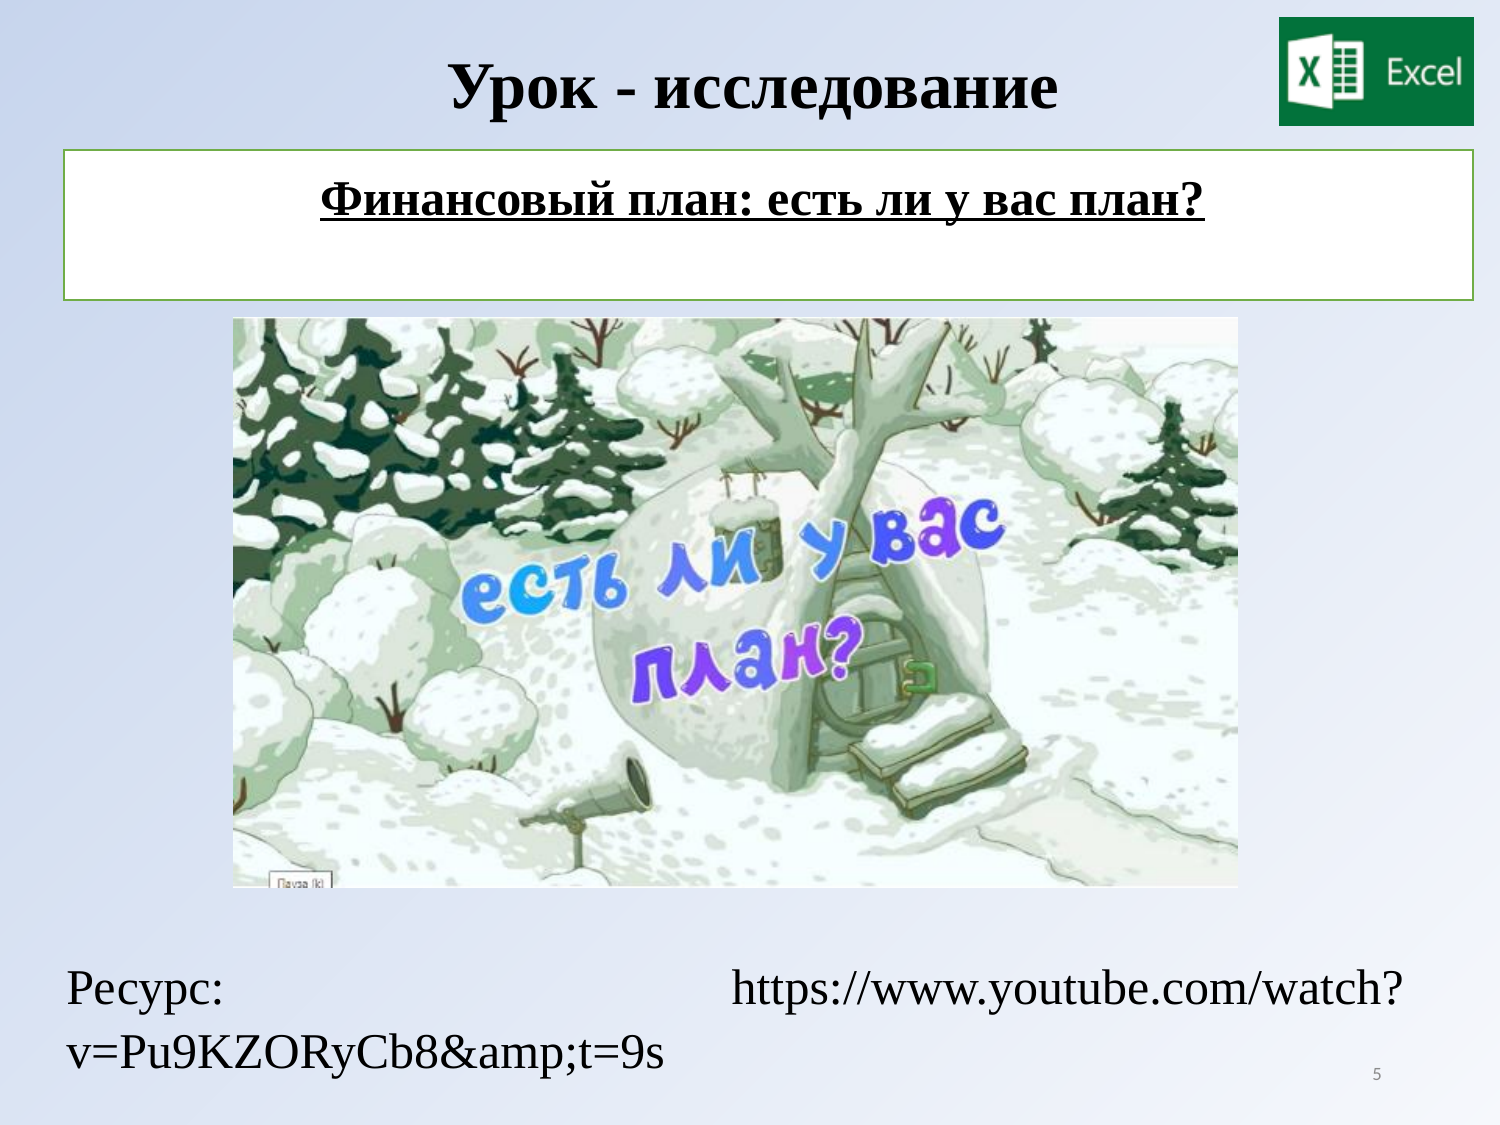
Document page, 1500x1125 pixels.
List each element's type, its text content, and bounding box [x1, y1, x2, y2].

picture [1279, 17, 1474, 126]
list [29, 262, 1465, 873]
title Урок - исследование [431, 26, 1500, 147]
slide_number 5 [1059, 1042, 1397, 1103]
picture [233, 317, 1238, 888]
text_box Финансовый план: есть ли у вас план? [63, 149, 1474, 301]
text_box Ресурс: https://www.youtube.com/watch?v=Pu9KZORyCb8&amp;t=9s [51, 942, 1419, 1086]
